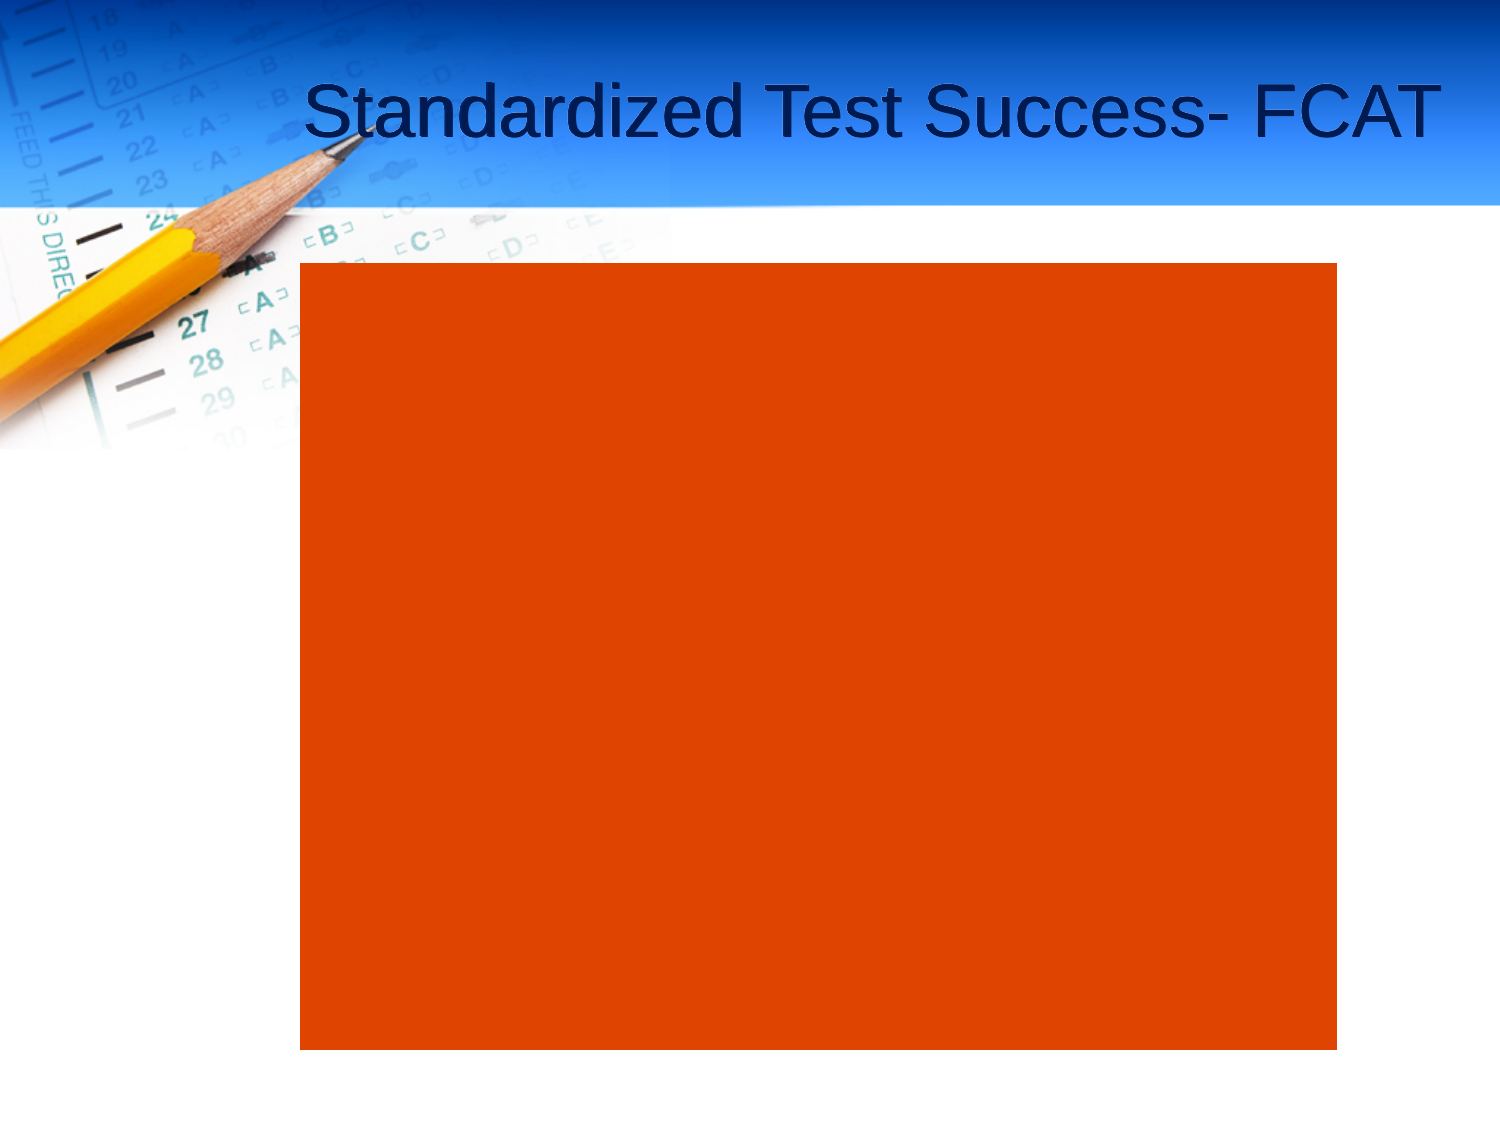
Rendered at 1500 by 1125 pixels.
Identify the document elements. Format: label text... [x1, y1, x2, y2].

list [299, 262, 1338, 1051]
picture [0, 0, 1500, 1125]
title Standardized Test Success- FCAT [253, 66, 1459, 150]
